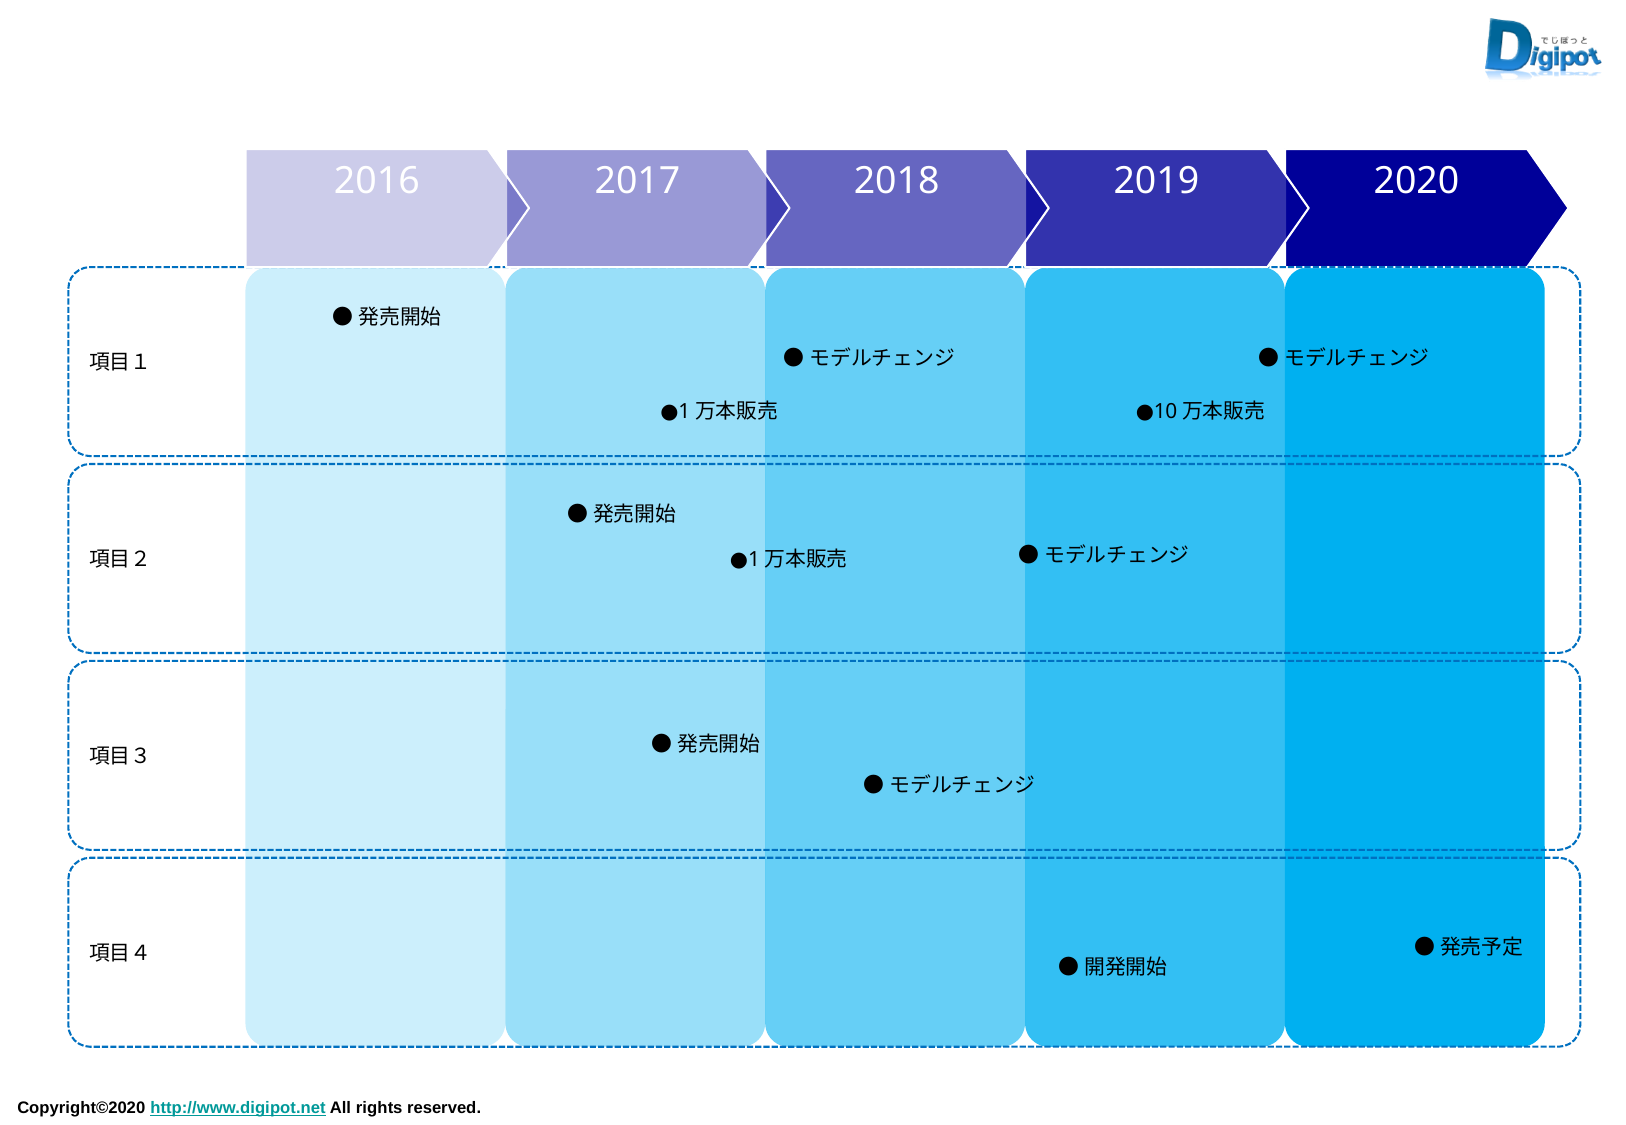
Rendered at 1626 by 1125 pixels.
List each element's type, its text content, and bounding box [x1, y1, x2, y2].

text_box [503, 457, 763, 463]
text_box [1282, 850, 1547, 857]
text_box 2018 [763, 146, 1051, 270]
text_box [1022, 457, 1282, 463]
text_box [763, 653, 1022, 660]
picture [1485, 18, 1602, 82]
text_box ●モデルチェンジ [1243, 337, 1445, 377]
text_box 2017 [503, 146, 792, 270]
text_box ●モデルチェンジ [849, 763, 1050, 804]
text_box 項目４ [66, 855, 1583, 1049]
text_box ●発売開始 [318, 296, 457, 337]
text_box [243, 653, 503, 660]
text_box 項目１ [66, 265, 1583, 459]
text_box ●モデルチェンジ [769, 337, 970, 377]
text_box [1022, 850, 1282, 857]
text_box ●発売開始 [637, 723, 776, 764]
text_box 2020 [1282, 146, 1571, 267]
text_box 2019 [1023, 146, 1311, 270]
text_box 2016 [243, 146, 531, 270]
text_box ●発売予定 [1399, 926, 1538, 966]
text_box ●10万本販売 [1121, 389, 1281, 430]
text_box [503, 850, 763, 857]
text_box ●1万本販売 [645, 389, 794, 430]
text_box [763, 457, 1022, 463]
text_box [503, 653, 763, 660]
text_box 項目２ [66, 461, 1583, 656]
text_box ●1万本販売 [715, 538, 863, 579]
text_box [1282, 653, 1547, 660]
text_box ●開発開始 [1043, 946, 1183, 987]
text_box ●発売開始 [552, 493, 691, 534]
text_box [1282, 457, 1547, 463]
text_box [243, 850, 503, 857]
text_box ●モデルチェンジ [1003, 533, 1205, 574]
text_box 項目３ [66, 658, 1583, 852]
text_box [763, 850, 1022, 857]
text_box [243, 457, 503, 463]
text_box [1022, 653, 1282, 660]
